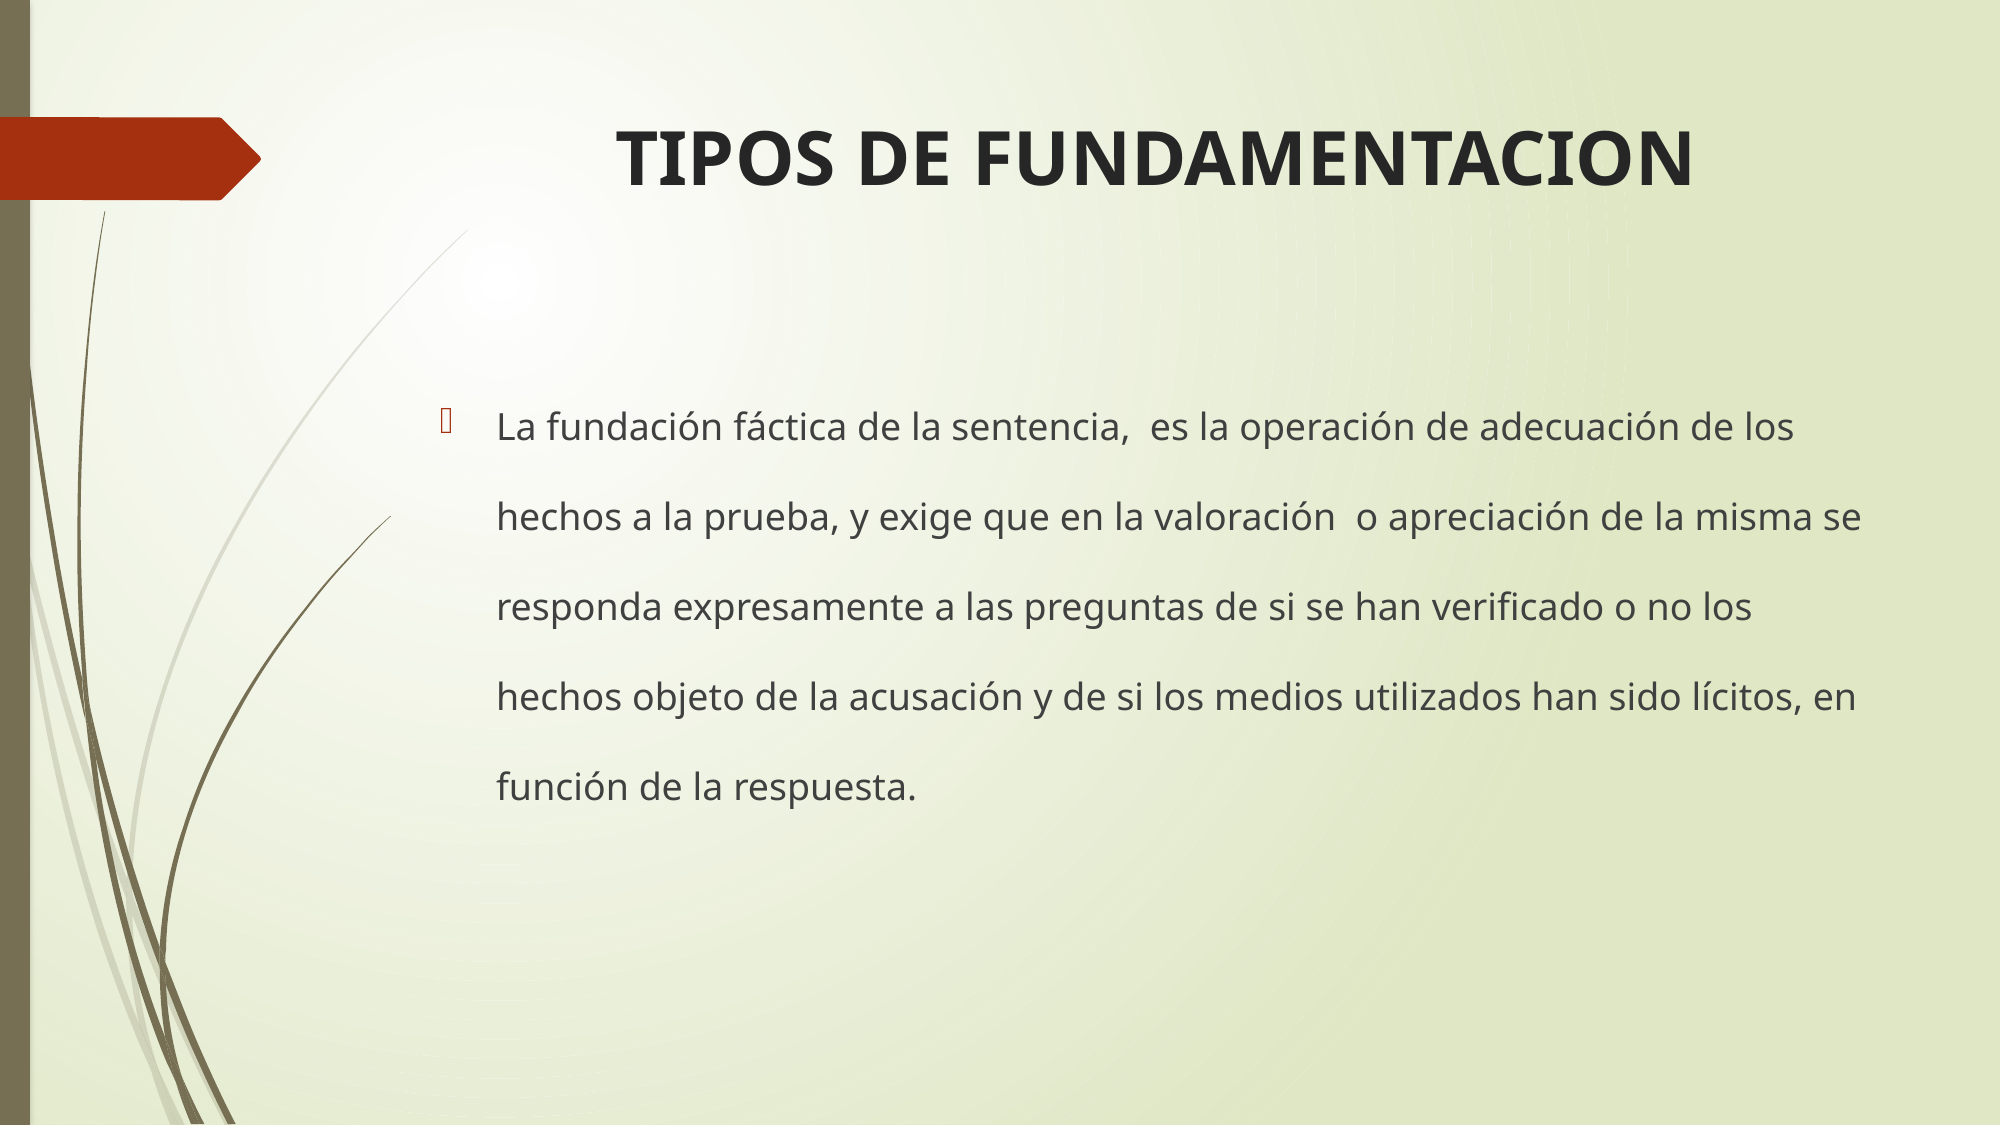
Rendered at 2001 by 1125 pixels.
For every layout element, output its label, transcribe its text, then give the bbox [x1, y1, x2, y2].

title TIPOS DE FUNDAMENTACION [425, 102, 1888, 313]
list La fundación fáctica de la sentencia, es la operación de adecuación de los hechos a la prueba, y exige que en la valoración o apreciación de la misma se responda expresamente a las preguntas de si se han verificado o no los hechos objeto de la acusación y de si los medios utilizados han sido lícitos, en función de la respuesta. [424, 350, 1888, 970]
